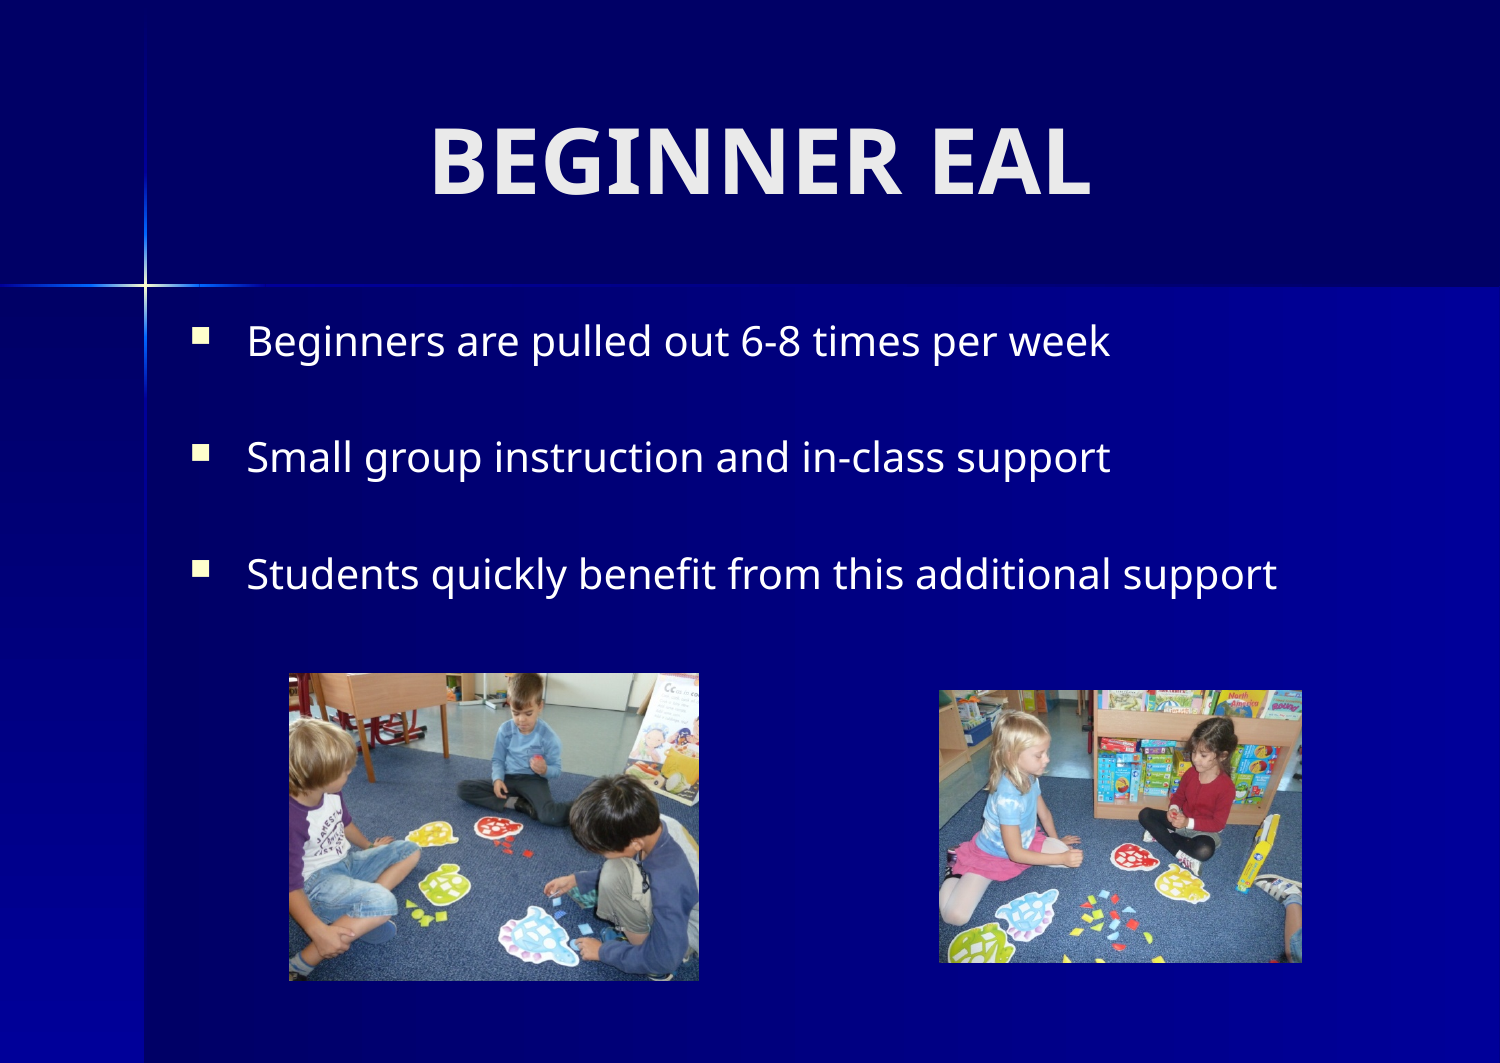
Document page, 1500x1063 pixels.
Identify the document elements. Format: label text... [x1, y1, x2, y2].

picture [938, 690, 1302, 963]
list Beginners are pulled out 6-8 times per week Small group instruction and in-class support Students quickly benefit from this additional support [174, 306, 1413, 945]
picture [288, 672, 699, 981]
title BEGINNER EAL [174, 46, 1413, 270]
